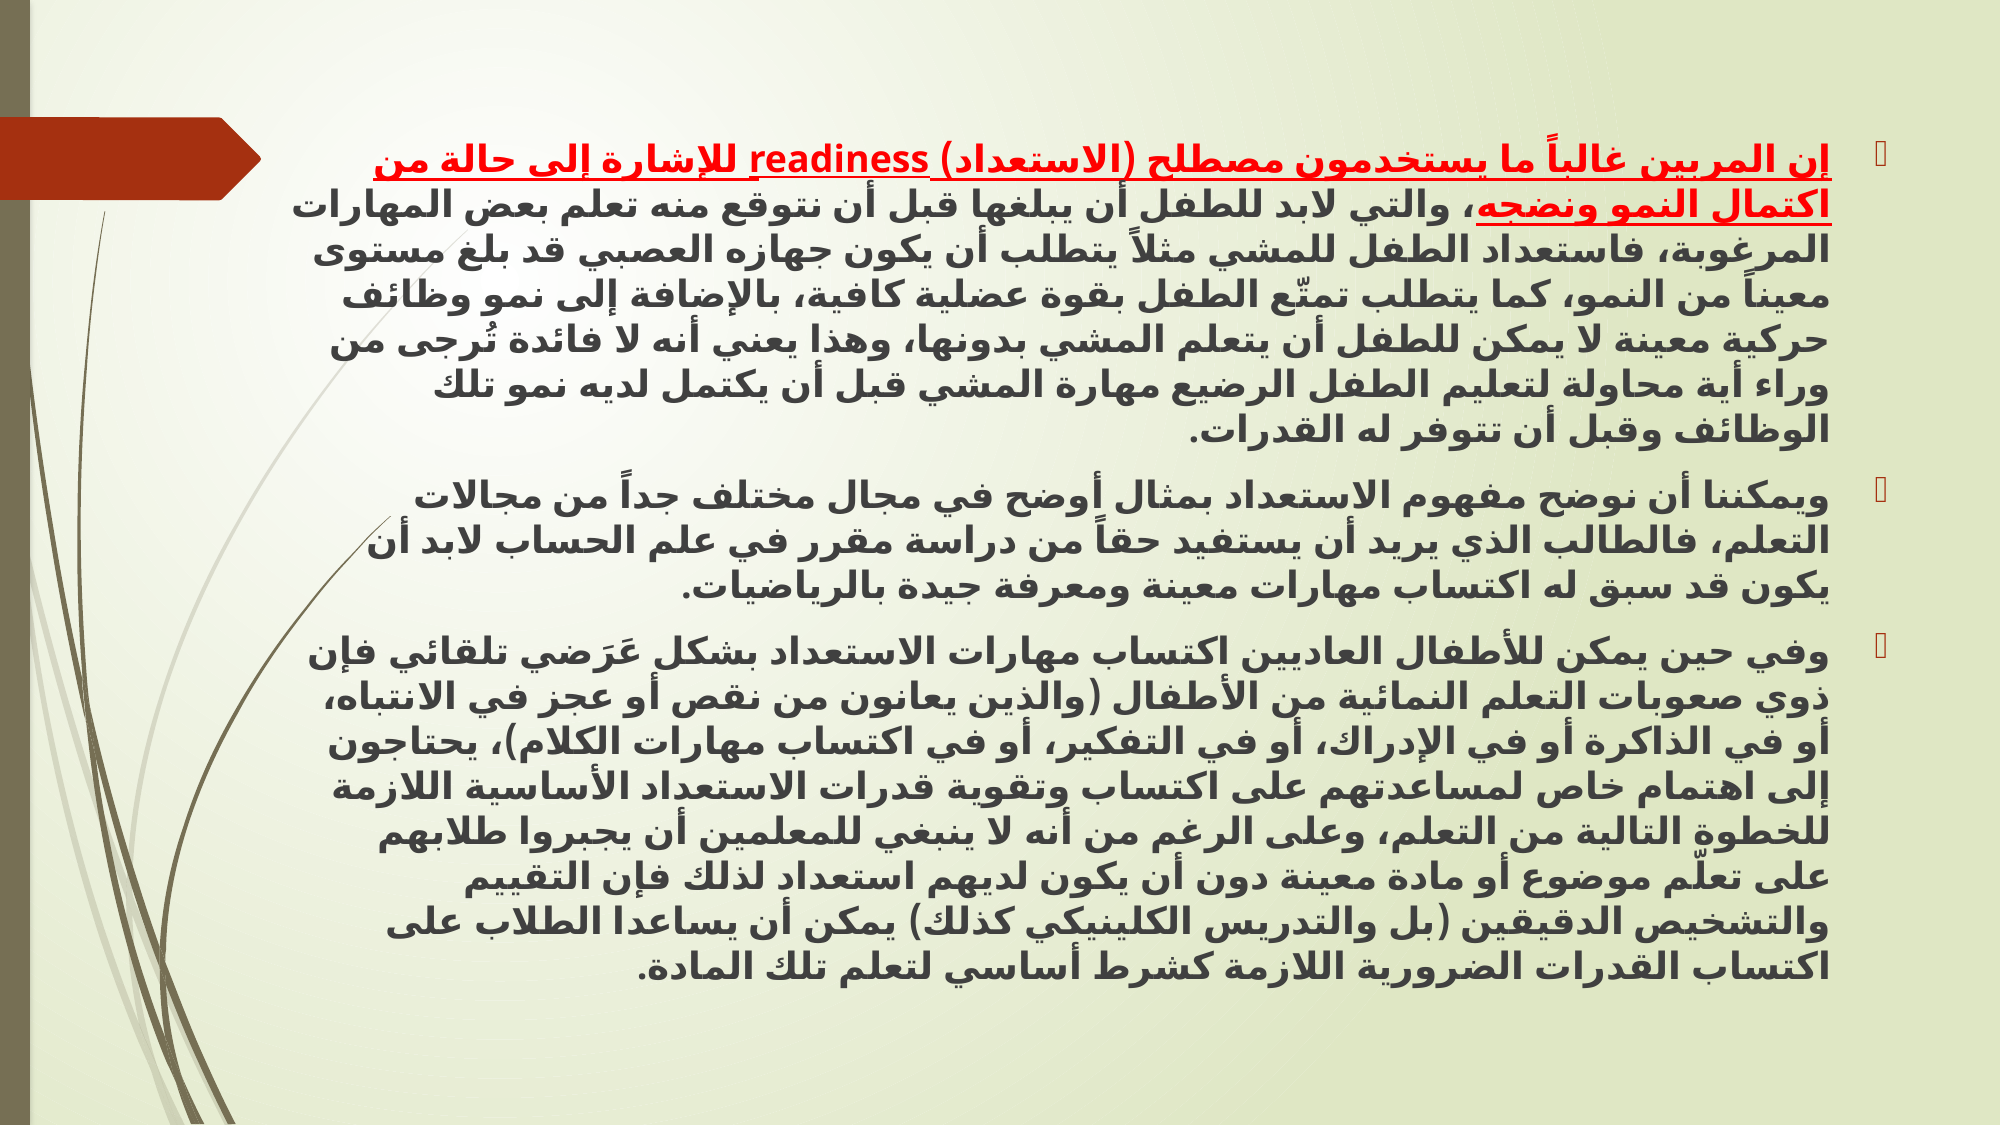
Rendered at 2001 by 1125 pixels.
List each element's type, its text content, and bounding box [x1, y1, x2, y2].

list إن المربين غالباً ما يستخدمون مصطلح (الاستعداد) readiness للإشارة إلى حالة من اكتمال النمو ونضجه، والتي لابد للطفل أن يبلغها قبل أن نتوقع منه تعلم بعض المهارات المرغوبة، فاستعداد الطفل للمشي مثلاً يتطلب أن يكون جهازه العصبي قد بلغ مستوى معيناً من النمو، كما يتطلب تمتّع الطفل بقوة عضلية كافية، بالإضافة إلى نمو وظائف حركية معينة لا يمكن للطفل أن يتعلم المشي بدونها، وهذا يعني أنه لا فائدة تُرجى من وراء أية محاولة لتعليم الطفل الرضيع مهارة المشي قبل أن يكتمل لديه نمو تلك الوظائف وقبل أن تتوفر له القدرات. ويمكننا أن نوضح مفهوم الاستعداد بمثال أوضح في مجال مختلف جداً من مجالات التعلم، فالطالب الذي يريد أن يستفيد حقاً من دراسة مقرر في علم الحساب لابد أن يكون قد سبق له اكتساب مهارات معينة ومعرفة جيدة بالرياضيات. وفي حين يمكن للأطفال العاديين اكتساب مهارات الاستعداد بشكل عَرَضي تلقائي فإن ذوي صعوبات التعلم النمائية من الأطفال (والذين يعانون من نقص أو عجز في الانتباه، أو في الذاكرة أو في الإدراك، أو في التفكير، أو في اكتساب مهارات الكلام)، يحتاجون إلى اهتمام خاص لمساعدتهم على اكتساب وتقوية قدرات الاستعداد الأساسية اللازمة للخطوة التالية من التعلم، وعلى الرغم من أنه لا ينبغي للمعلمين أن يجبروا طلابهم على تعلّم موضوع أو مادة معينة دون أن يكون لديهم استعداد لذلك فإن التقييم والتشخيص الدقيقين (بل والتدريس الكلينيكي كذلك) يمكن أن يساعدا الطلاب على اكتساب القدرات الضرورية اللازمة كشرط أساسي لتعلم تلك المادة. [275, 127, 1904, 748]
